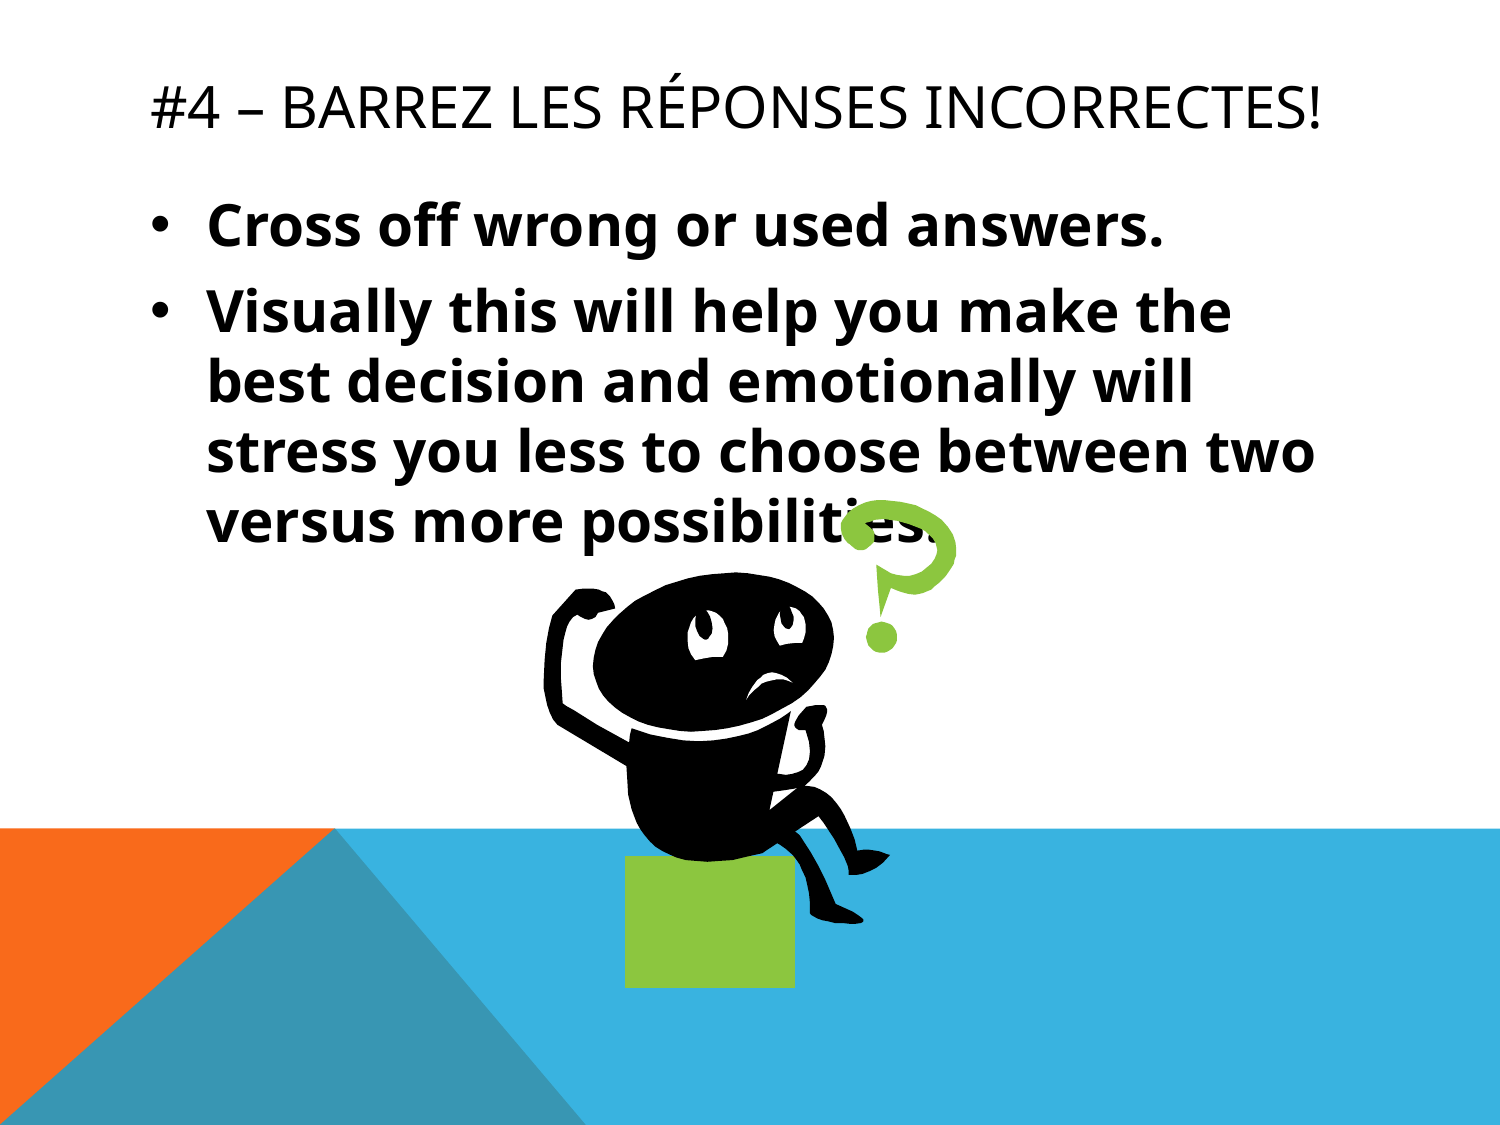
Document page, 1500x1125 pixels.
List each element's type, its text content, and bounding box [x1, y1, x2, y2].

picture [543, 499, 957, 988]
title #4 – Barrez les réponses incorrectes! [135, 60, 1369, 150]
list Cross off wrong or used answers. Visually this will help you make the best decision and emotionally will stress you less to choose between two versus more possibilities. [135, 180, 1369, 768]
